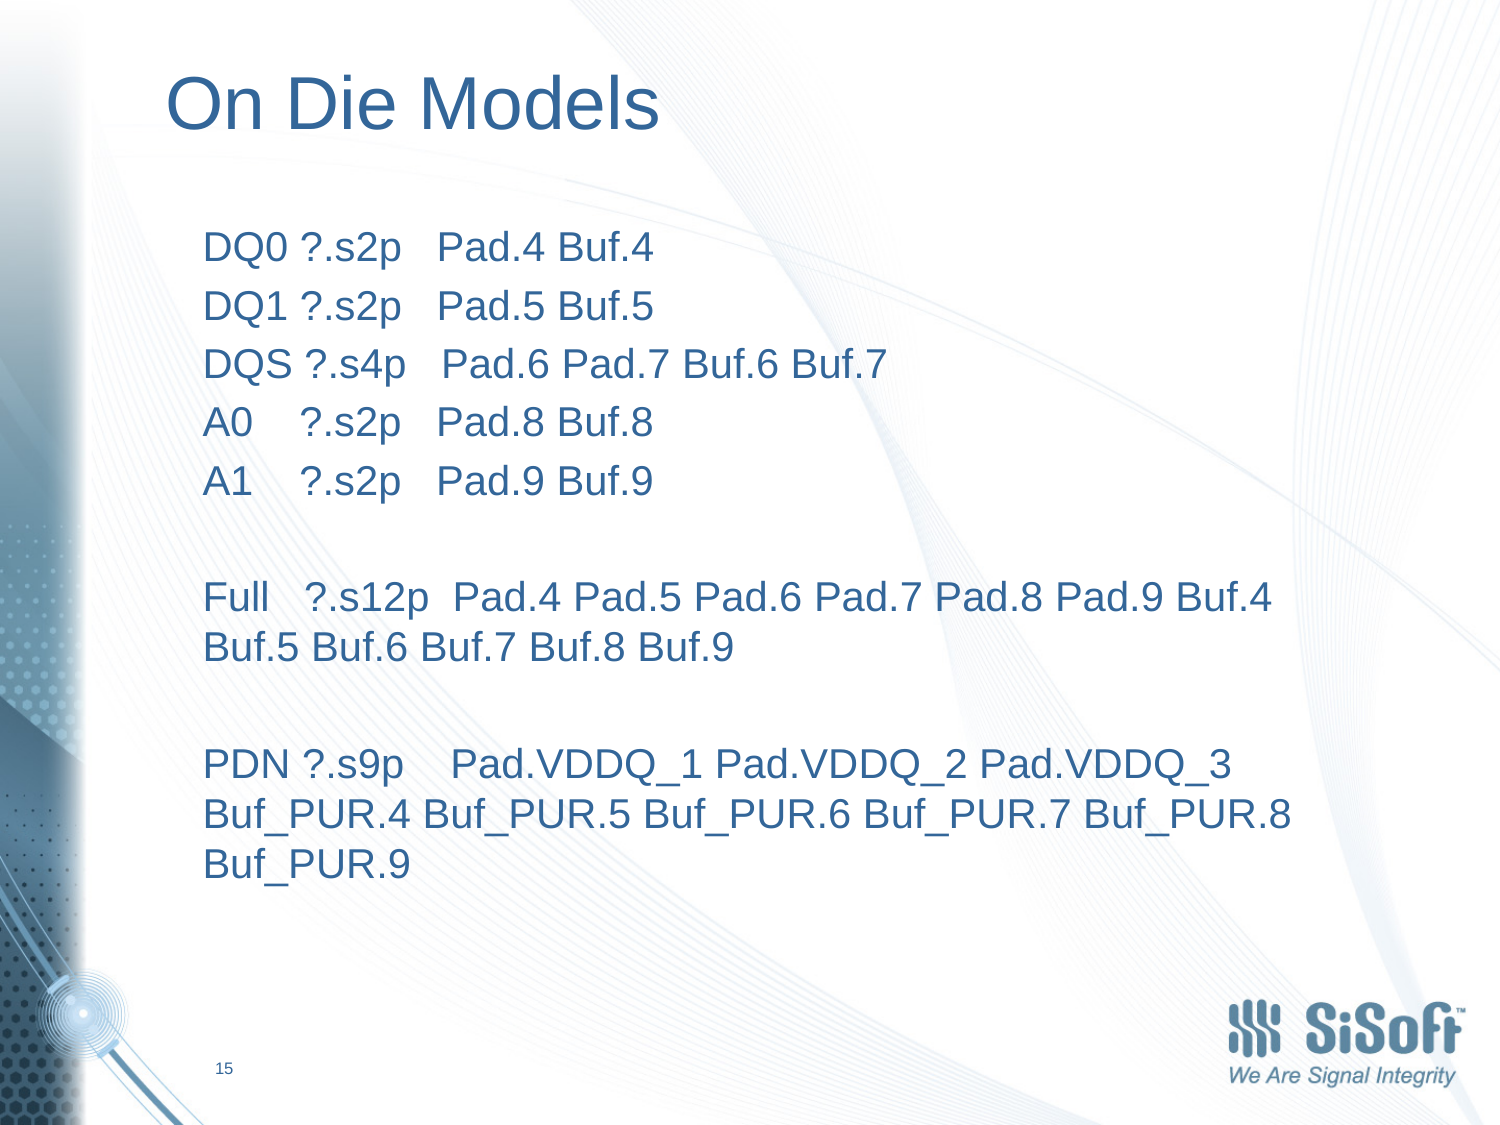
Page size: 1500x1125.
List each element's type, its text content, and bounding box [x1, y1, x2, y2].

title On Die Models [150, 24, 1300, 175]
picture [0, 0, 1500, 1125]
footer 15 [200, 1050, 975, 1104]
list DQ0 ?.s2p Pad.4 Buf.4 DQ1 ?.s2p Pad.5 Buf.5 DQS ?.s4p Pad.6 Pad.7 Buf.6 Buf.7 A0 ?.s2p Pad.8 Buf.8 A1 ?.s2p Pad.9 Buf.9 Full ?.s12p Pad.4 Pad.5 Pad.6 Pad.7 Pad.8 Pad.9 Buf.4 Buf.5 Buf.6 Buf.7 Buf.8 Buf.9 PDN ?.s9p Pad.VDDQ_1 Pad.VDDQ_2 Pad.VDDQ_3 Buf_PUR.4 Buf_PUR.5 Buf_PUR.6 Buf_PUR.7 Buf_PUR.8 Buf_PUR.9 [187, 212, 1363, 963]
